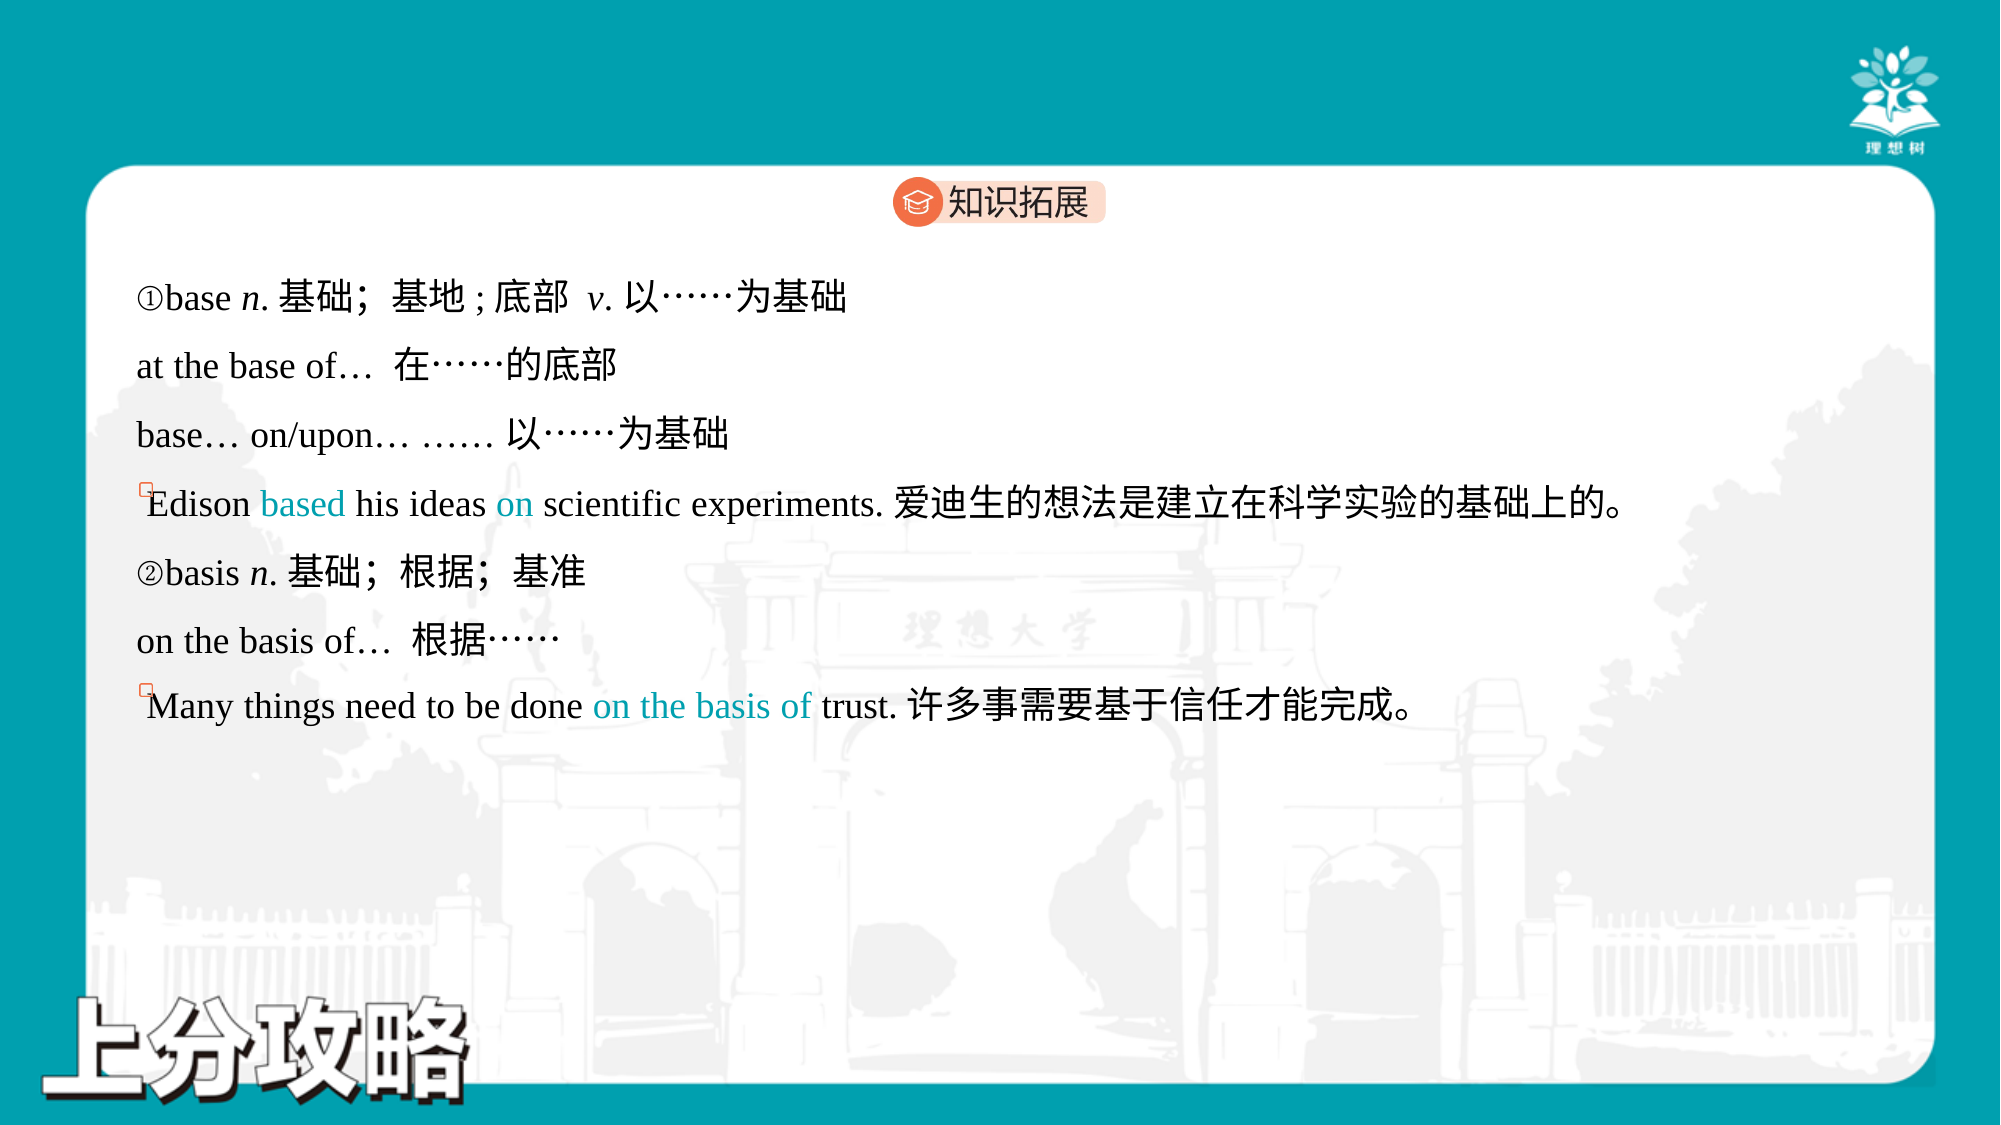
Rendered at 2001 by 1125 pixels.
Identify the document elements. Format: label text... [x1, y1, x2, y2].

picture [0, 0, 2000, 1125]
text_box ①base n.基础；基地;底部 v.以……为基础 at the base of… 在……的底部 base… on/upon… ……以……为基础 Edison based his ideas on scientific experiments.爱迪生的想法是建立在科学实验的基础上的。 ②basis n.基础；根据；基准 on the basis of… 根据…… Many things need to be done on the basis of trust.许多事需要基于信任才能完成。#71 [136, 249, 1865, 719]
